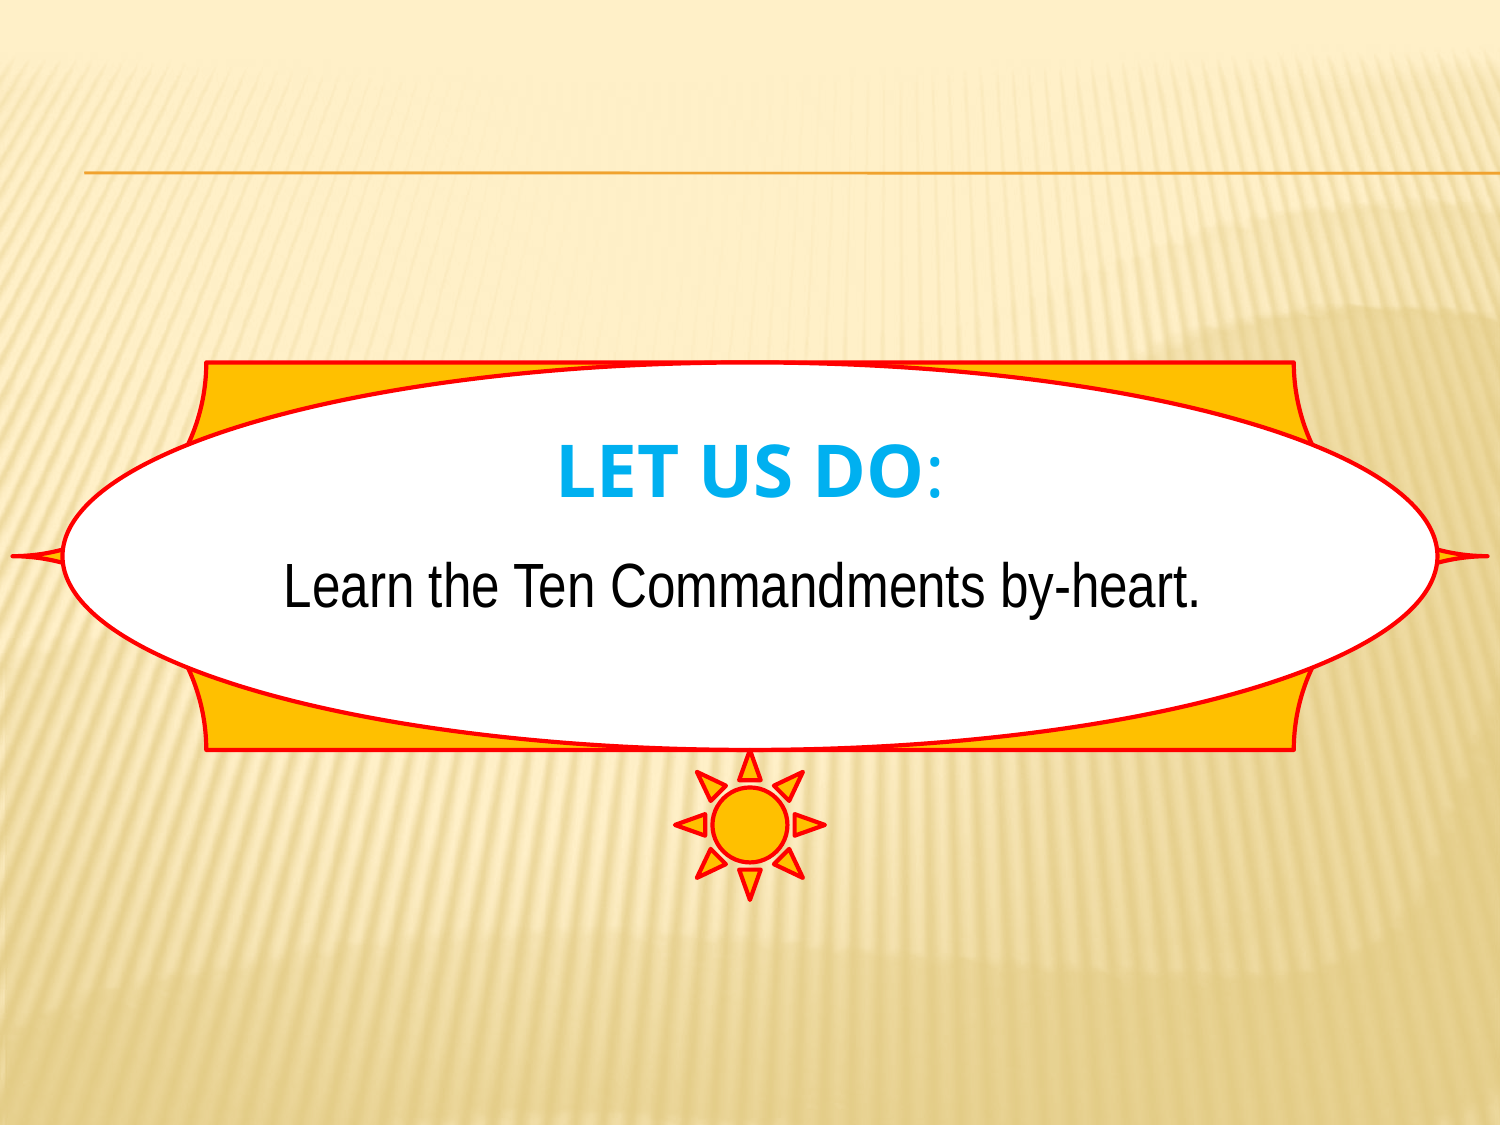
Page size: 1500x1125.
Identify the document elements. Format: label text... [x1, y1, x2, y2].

text_box [694, 769, 728, 803]
text_box [764, 688, 1307, 753]
text_box [200, 360, 692, 399]
text_box [193, 688, 736, 753]
text_box [60, 538, 112, 631]
text_box [1439, 547, 1490, 565]
title LET US DO: [0, 399, 1500, 538]
text_box [737, 747, 763, 783]
text_box [10, 548, 60, 565]
text_box [737, 867, 763, 903]
text_box [808, 360, 1300, 399]
text_box [1375, 538, 1440, 640]
text_box [771, 846, 805, 880]
text_box [239, 688, 1261, 753]
text_box [792, 812, 828, 838]
list Learn the Ten Commandments by-heart. [112, 537, 1375, 688]
text_box [337, 360, 1163, 399]
text_box [672, 812, 708, 838]
text_box [771, 769, 805, 803]
text_box [694, 846, 728, 880]
text_box [710, 785, 790, 865]
